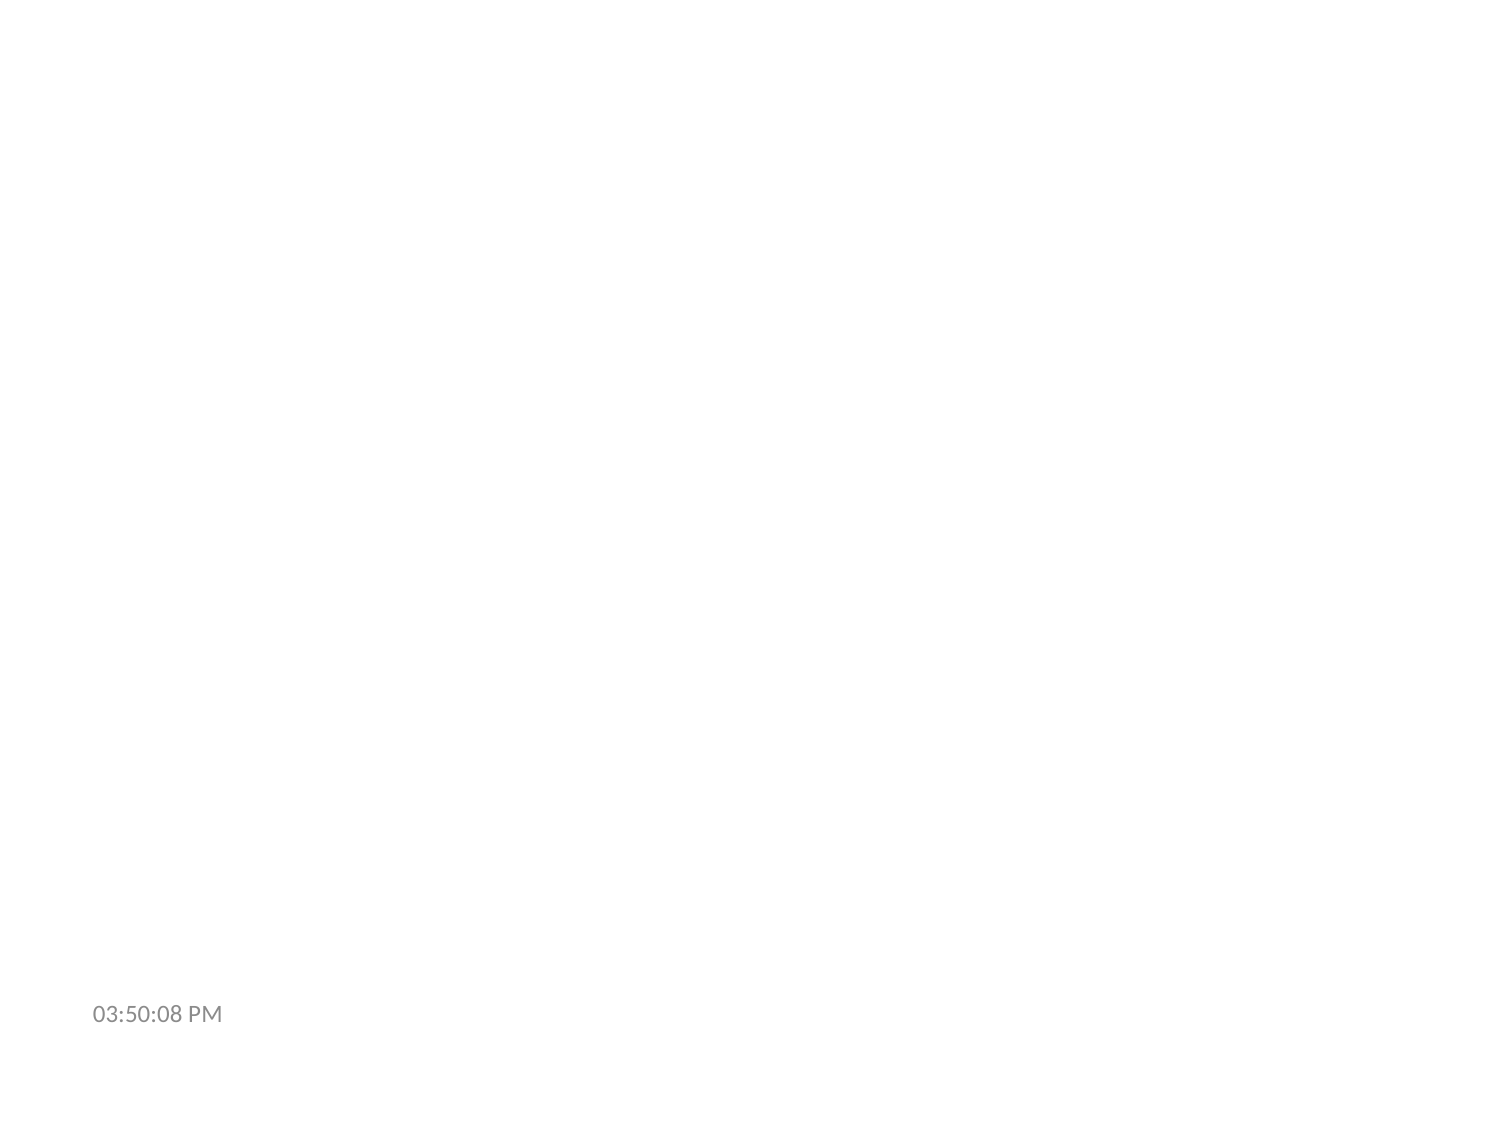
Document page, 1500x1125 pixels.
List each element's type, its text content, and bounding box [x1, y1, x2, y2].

text_box 3:35:09 PM [77, 982, 428, 1043]
